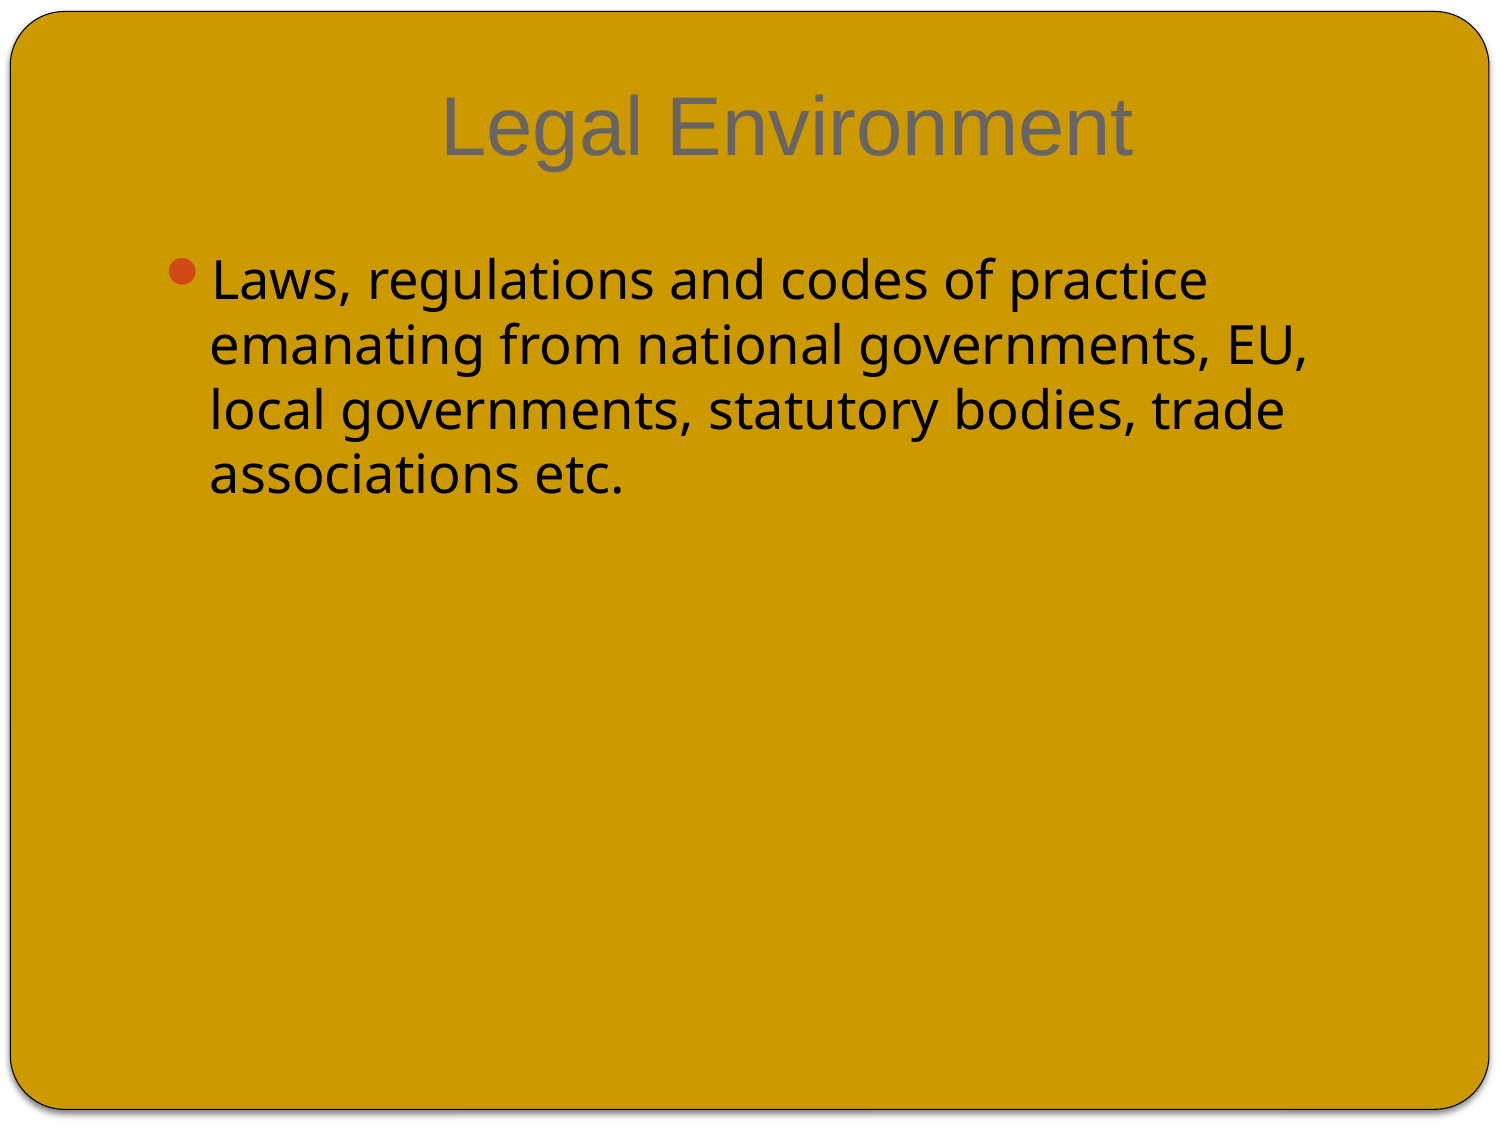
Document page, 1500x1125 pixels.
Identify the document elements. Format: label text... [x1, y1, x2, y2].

list Laws, regulations and codes of practice emanating from national governments, EU, local governments, statutory bodies, trade associations etc. [149, 237, 1426, 988]
title Legal Environment [149, 44, 1426, 188]
